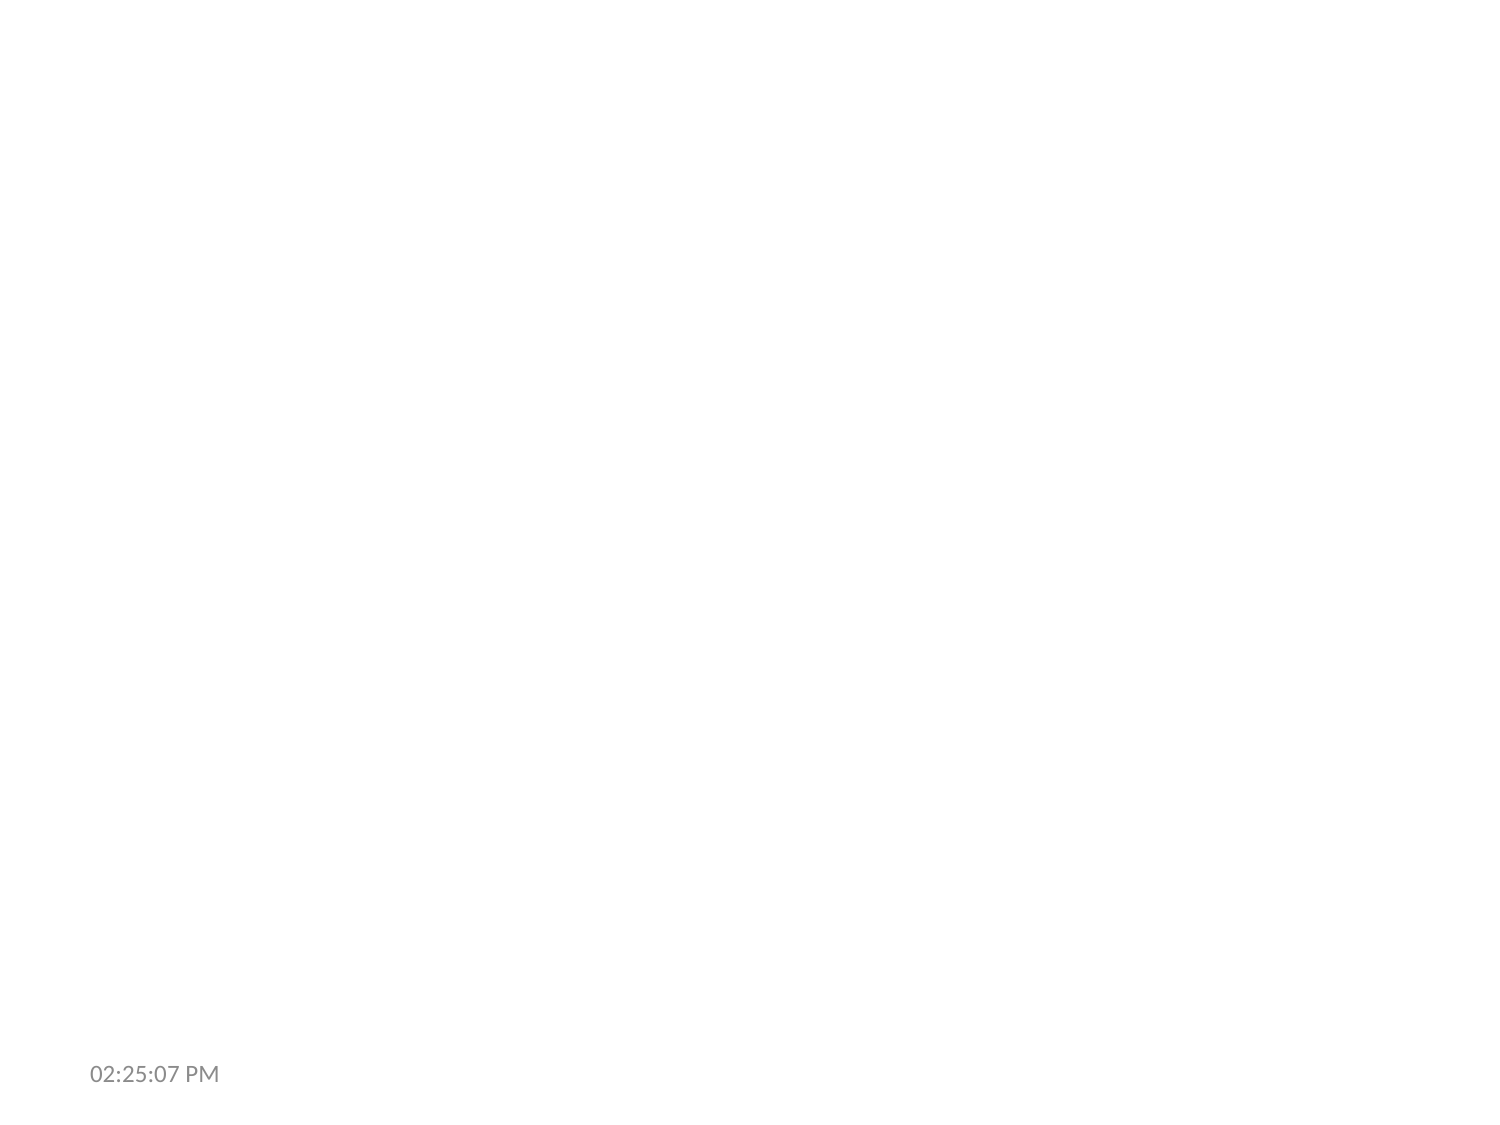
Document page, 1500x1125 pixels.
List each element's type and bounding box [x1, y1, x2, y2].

slide_number [75, 1042, 425, 1103]
